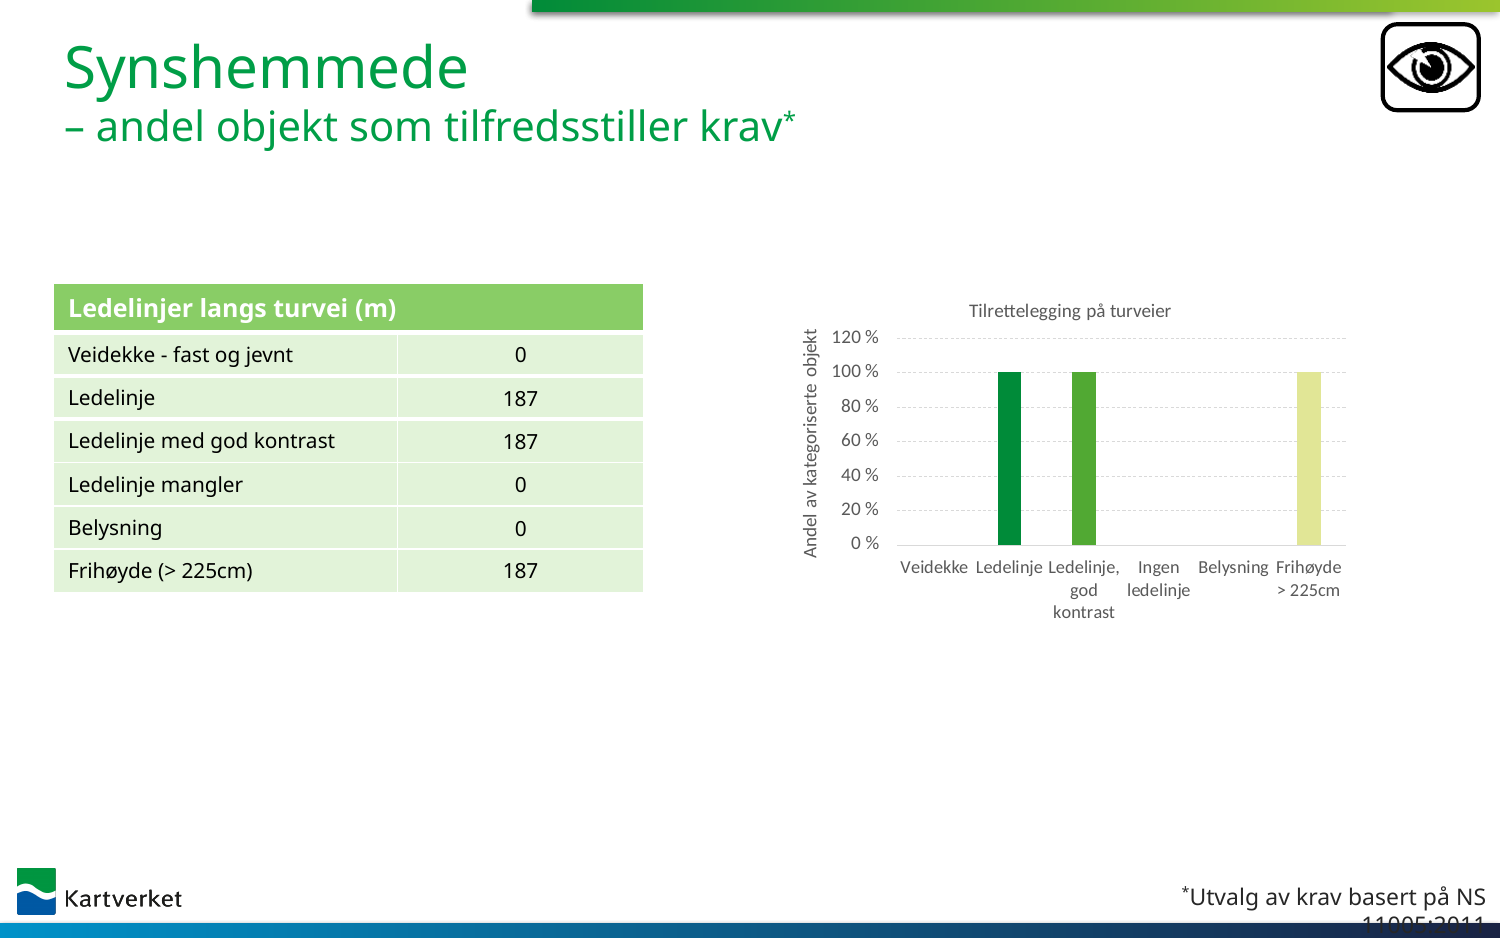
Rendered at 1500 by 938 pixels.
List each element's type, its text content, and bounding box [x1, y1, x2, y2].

table_cell Ledelinje [54, 378, 397, 417]
table_cell 187 [398, 378, 643, 417]
text_box *Utvalg av krav basert på NS 11005:2011 [1068, 873, 1500, 938]
table_header Ledelinjer langs turvei (m) [54, 284, 643, 330]
table_cell Ledelinje med god kontrast [54, 421, 397, 462]
table_cell 0 [398, 507, 643, 548]
picture [791, 291, 1349, 630]
table_cell Belysning [54, 507, 397, 548]
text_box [1382, 24, 1480, 111]
table_cell 0 [398, 335, 643, 374]
table_cell 187 [398, 421, 643, 462]
table_cell 187 [398, 550, 643, 592]
table_cell Frihøyde (> 225cm) [54, 550, 397, 592]
table_cell Veidekke - fast og jevnt [54, 335, 397, 374]
table_cell 0 [398, 463, 643, 505]
text_box Synshemmede – andel objekt som tilfredsstiller krav* [49, 24, 1431, 158]
table_cell Ledelinje mangler [54, 463, 397, 505]
